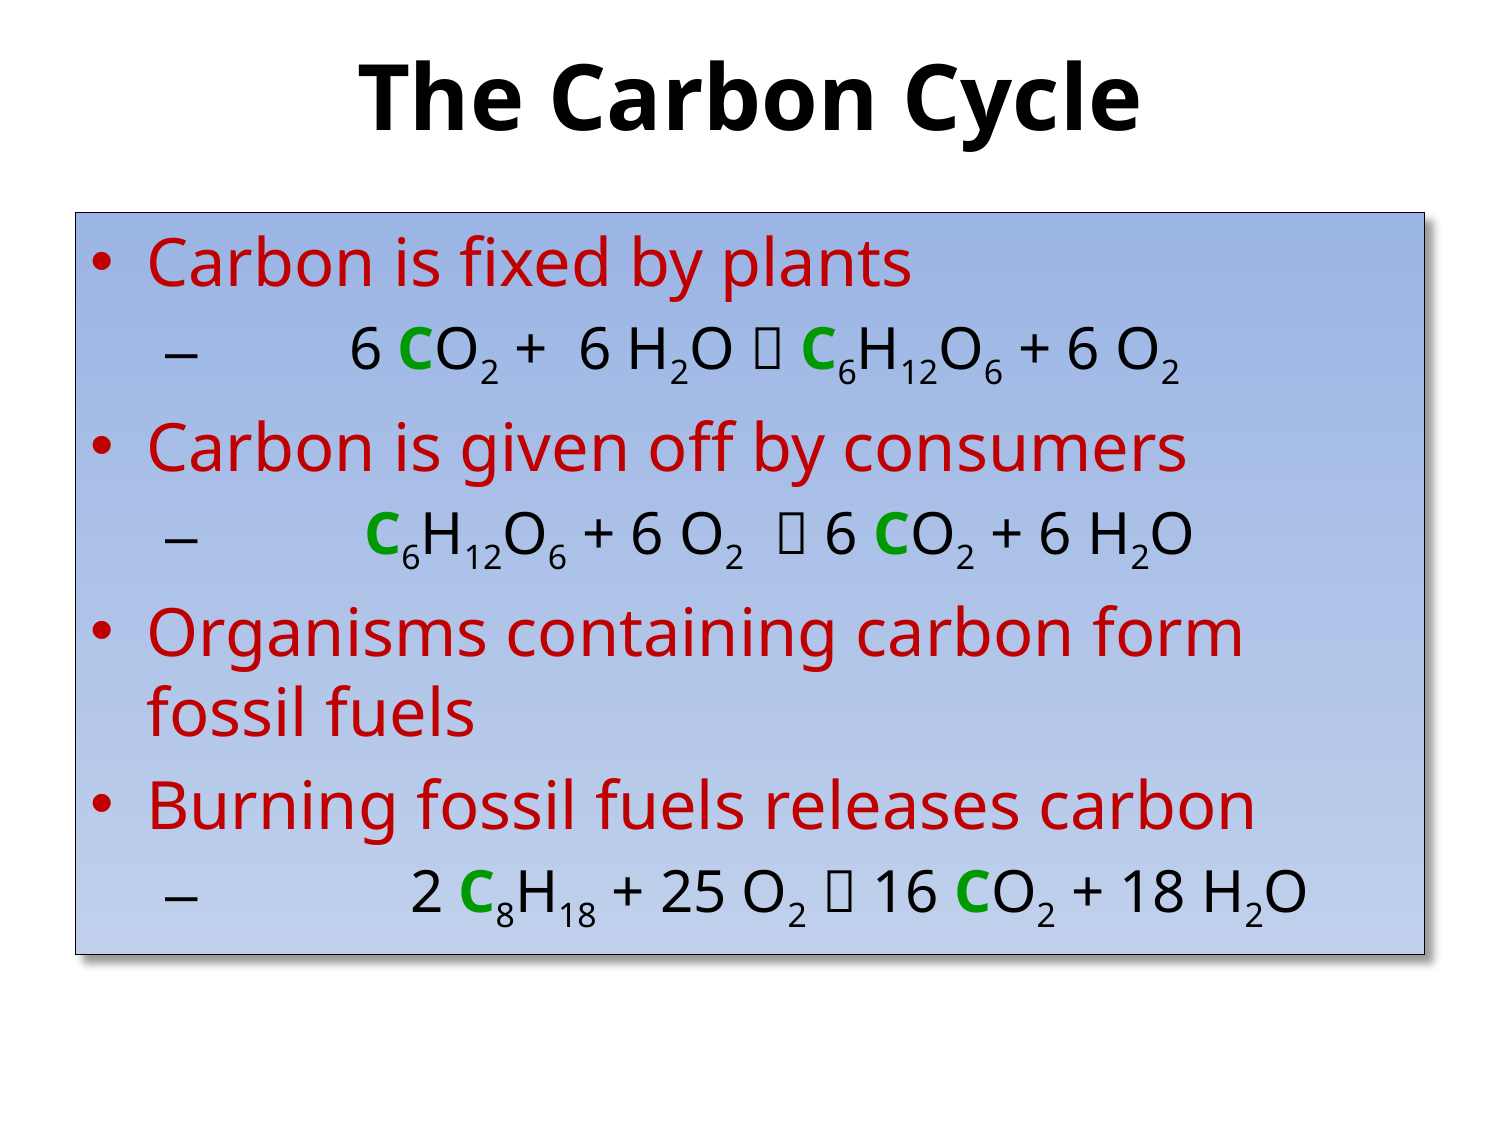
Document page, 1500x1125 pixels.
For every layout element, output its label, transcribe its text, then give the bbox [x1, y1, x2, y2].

list Carbon is fixed by plants 6 CO2 + 6 H2O  C6H12O6 + 6 O2 Carbon is given off by consumers C6H12O6 + 6 O2  6 CO2 + 6 H2O Organisms containing carbon form fossil fuels Burning fossil fuels releases carbon 2 C8H18 + 25 O2  16 CO2 + 18 H2O [75, 212, 1425, 955]
title The Carbon Cycle [75, 0, 1425, 188]
